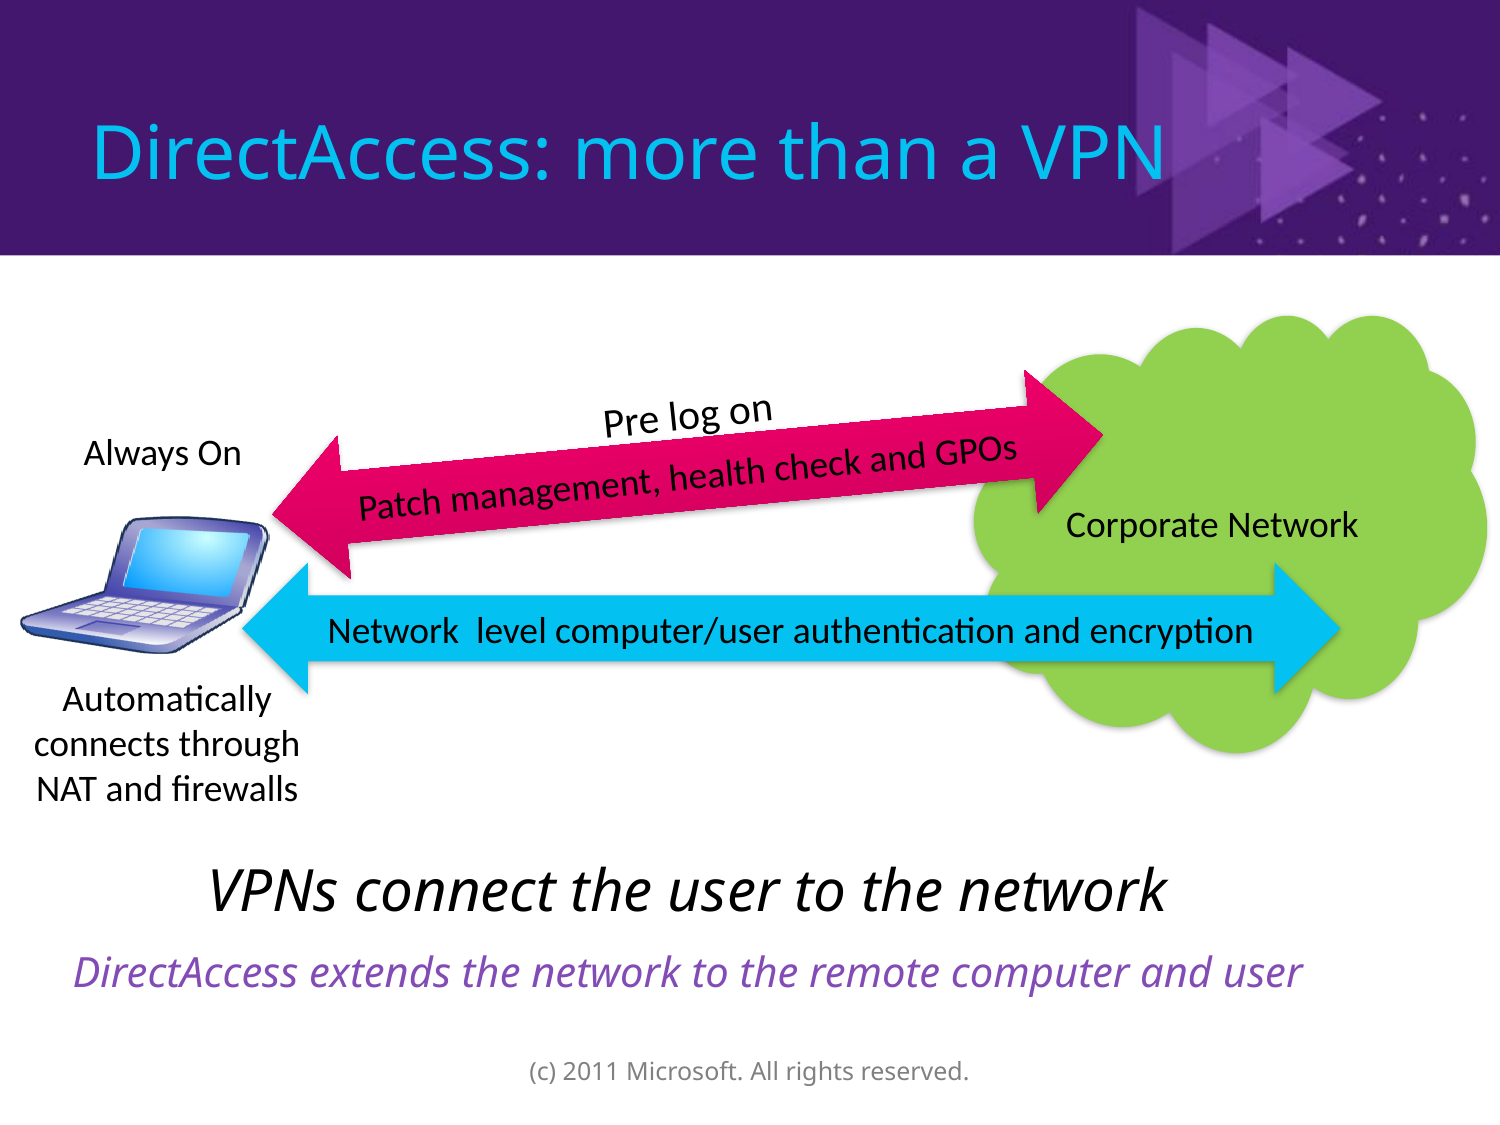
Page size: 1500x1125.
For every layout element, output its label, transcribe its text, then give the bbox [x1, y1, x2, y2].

footer (c) 2011 Microsoft. All rights reserved. [512, 1042, 988, 1103]
text_box Automatically connects through NAT and firewalls [19, 666, 316, 816]
text_box DirectAccess extends the network to the remote computer and user [0, 948, 1500, 1003]
picture [19, 516, 270, 655]
text_box Patch management, health check and GPOs [272, 370, 1103, 580]
title DirectAccess: more than a VPN [75, 56, 1425, 244]
text_box VPNs connect the user to the network [192, 845, 1183, 931]
text_box Pre log on [584, 369, 791, 456]
picture [0, 0, 1500, 255]
text_box Corporate Network [973, 315, 1488, 754]
text_box Network level computer/user authentication and encryption [271, 562, 1341, 695]
text_box Always On [69, 420, 258, 481]
